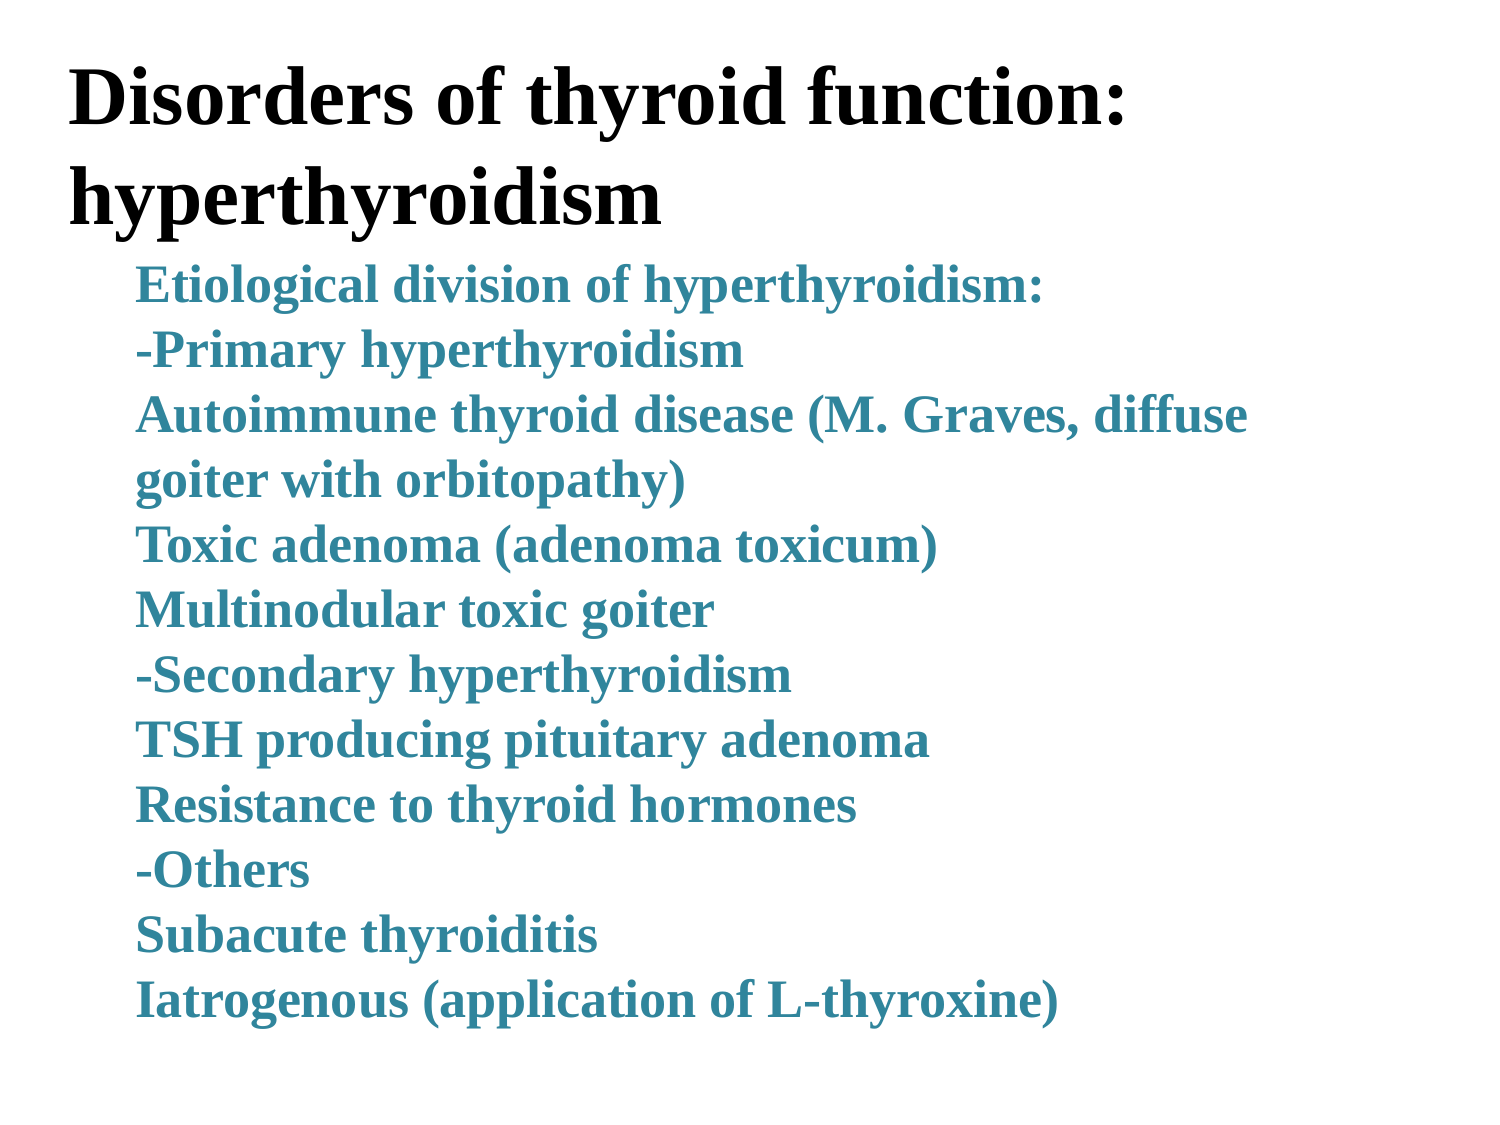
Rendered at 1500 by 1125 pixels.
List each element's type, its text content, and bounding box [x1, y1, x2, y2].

text_box Etiological division of hyperthyroidism: -Primary hyperthyroidism Autoimmune thyroid disease (M. Graves, diffuse goiter with orbitopathy) Toxic adenoma (adenoma toxicum) Multinodular toxic goiter -Secondary hyperthyroidism TSH producing pituitary adenoma Resistance to thyroid hormones -Others Subacute thyroiditis Iatrogenous (application of L-thyroxine) [135, 246, 1365, 1096]
title Disorders of thyroid function: hyperthyroidism [68, 33, 1431, 346]
